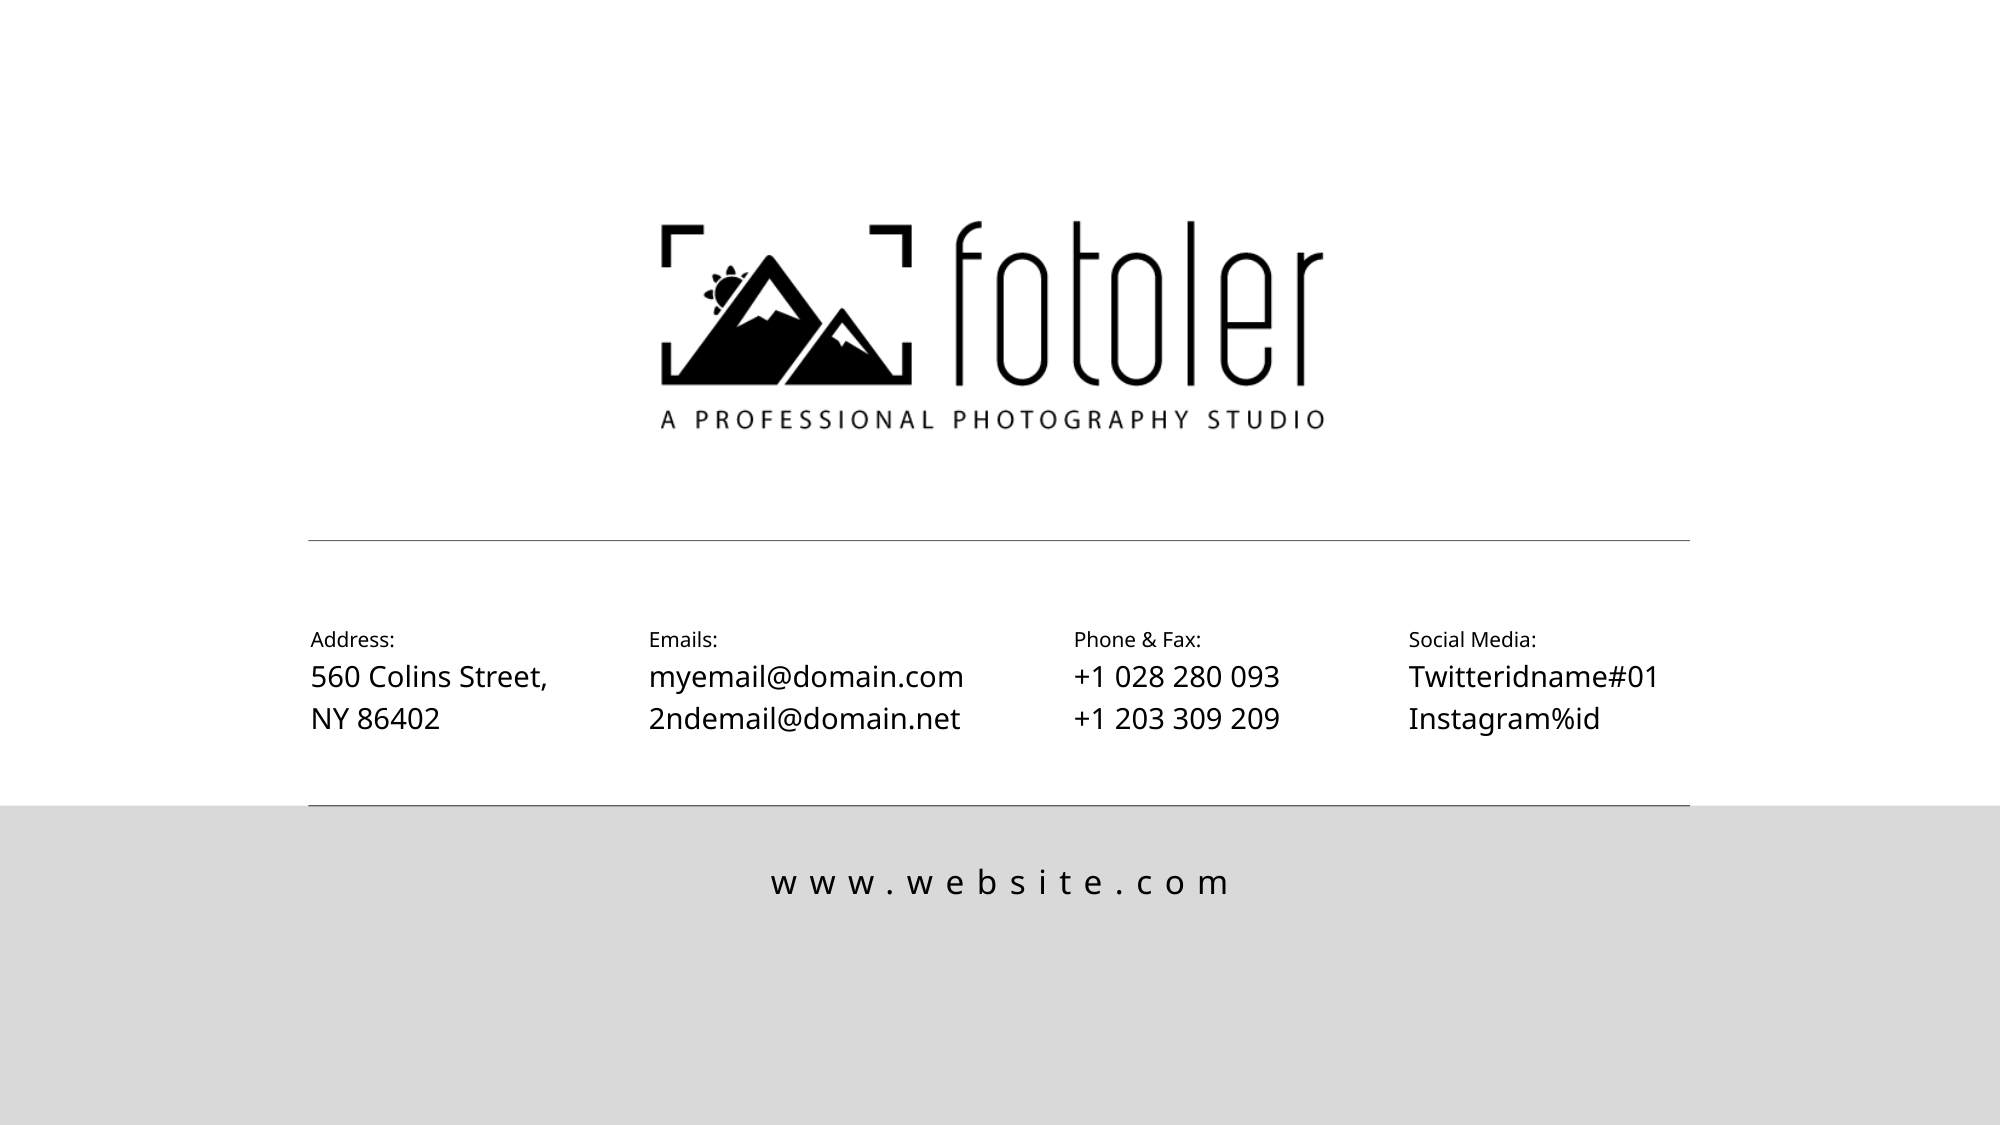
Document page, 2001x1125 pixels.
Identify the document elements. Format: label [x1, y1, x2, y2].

text_box [295, 215, 1705, 909]
text_box [0, 805, 2000, 1125]
